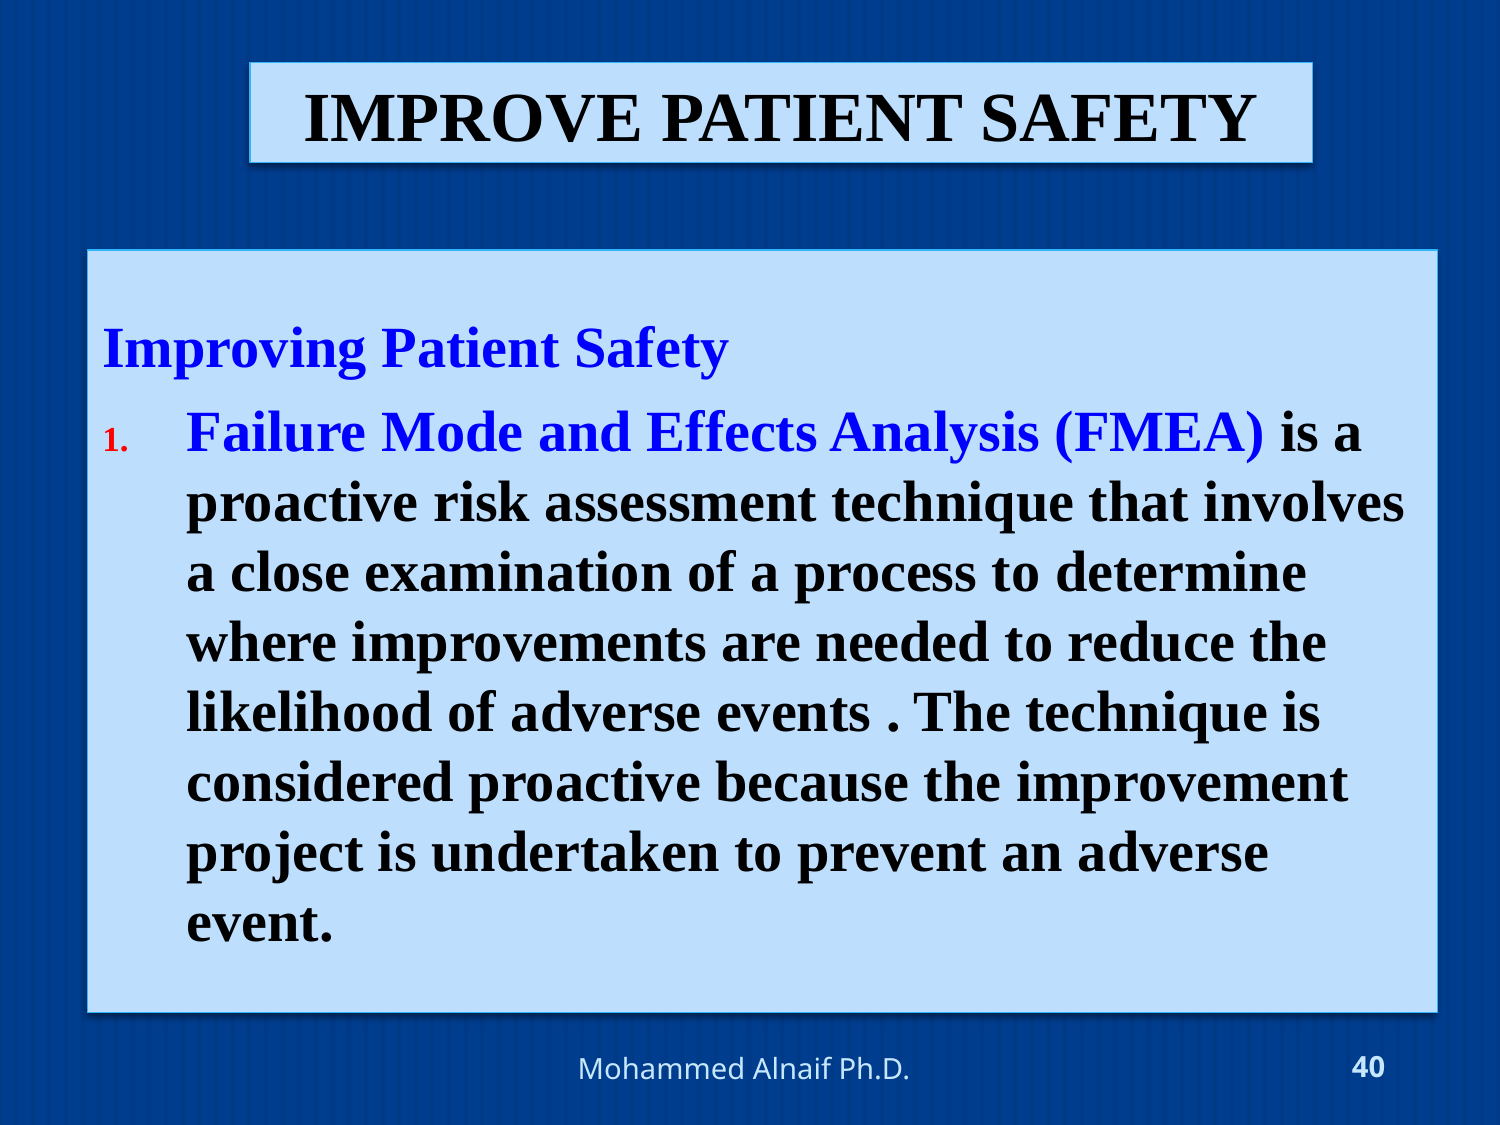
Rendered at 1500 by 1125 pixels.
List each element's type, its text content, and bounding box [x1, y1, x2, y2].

subtitle Improving Patient Safety Failure Mode and Effects Analysis (FMEA) is a proactive risk assessment technique that involves a close examination of a process to determine where improvements are needed to reduce the likelihood of adverse events . The technique is considered proactive because the improvement project is undertaken to prevent an adverse event. [87, 249, 1438, 1013]
slide_number 40 [1299, 1037, 1438, 1100]
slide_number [12, 995, 350, 1108]
footer Mohammed Alnaif Ph.D. [525, 1037, 925, 1098]
title improve patient safety [249, 62, 1313, 163]
